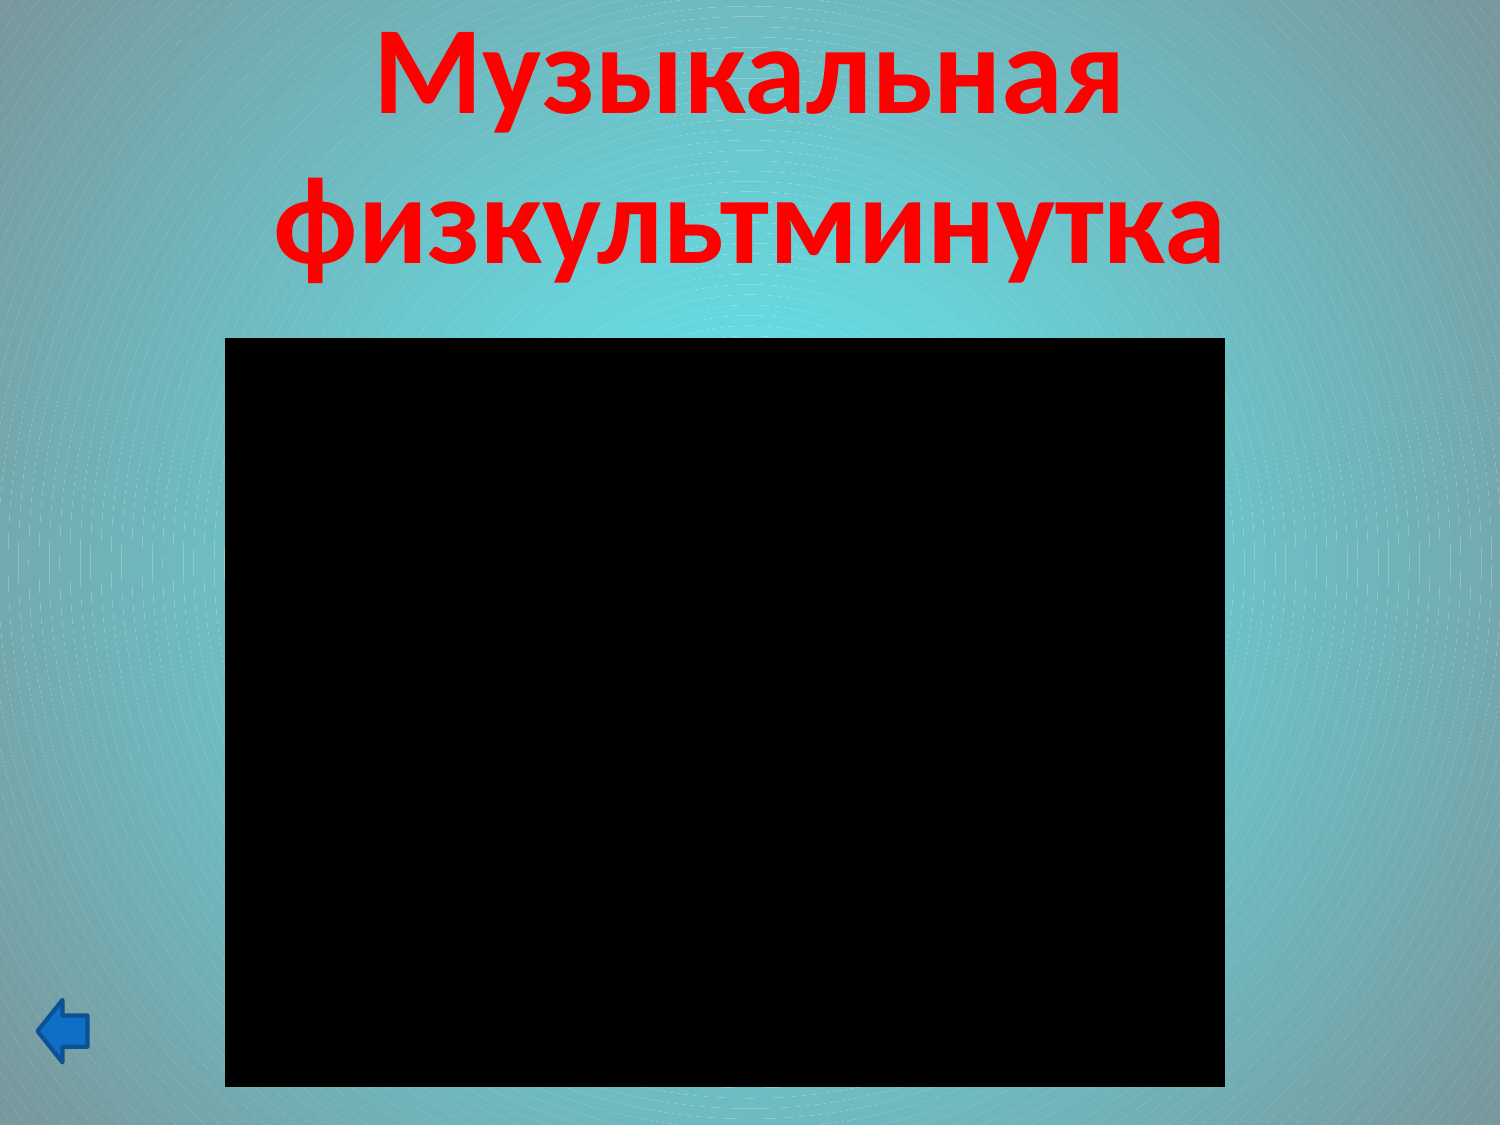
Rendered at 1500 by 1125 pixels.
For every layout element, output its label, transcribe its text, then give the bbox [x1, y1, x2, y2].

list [224, 337, 1226, 1088]
title Музыкальная физкультминутка [75, 45, 1425, 233]
text_box [35, 997, 90, 1065]
